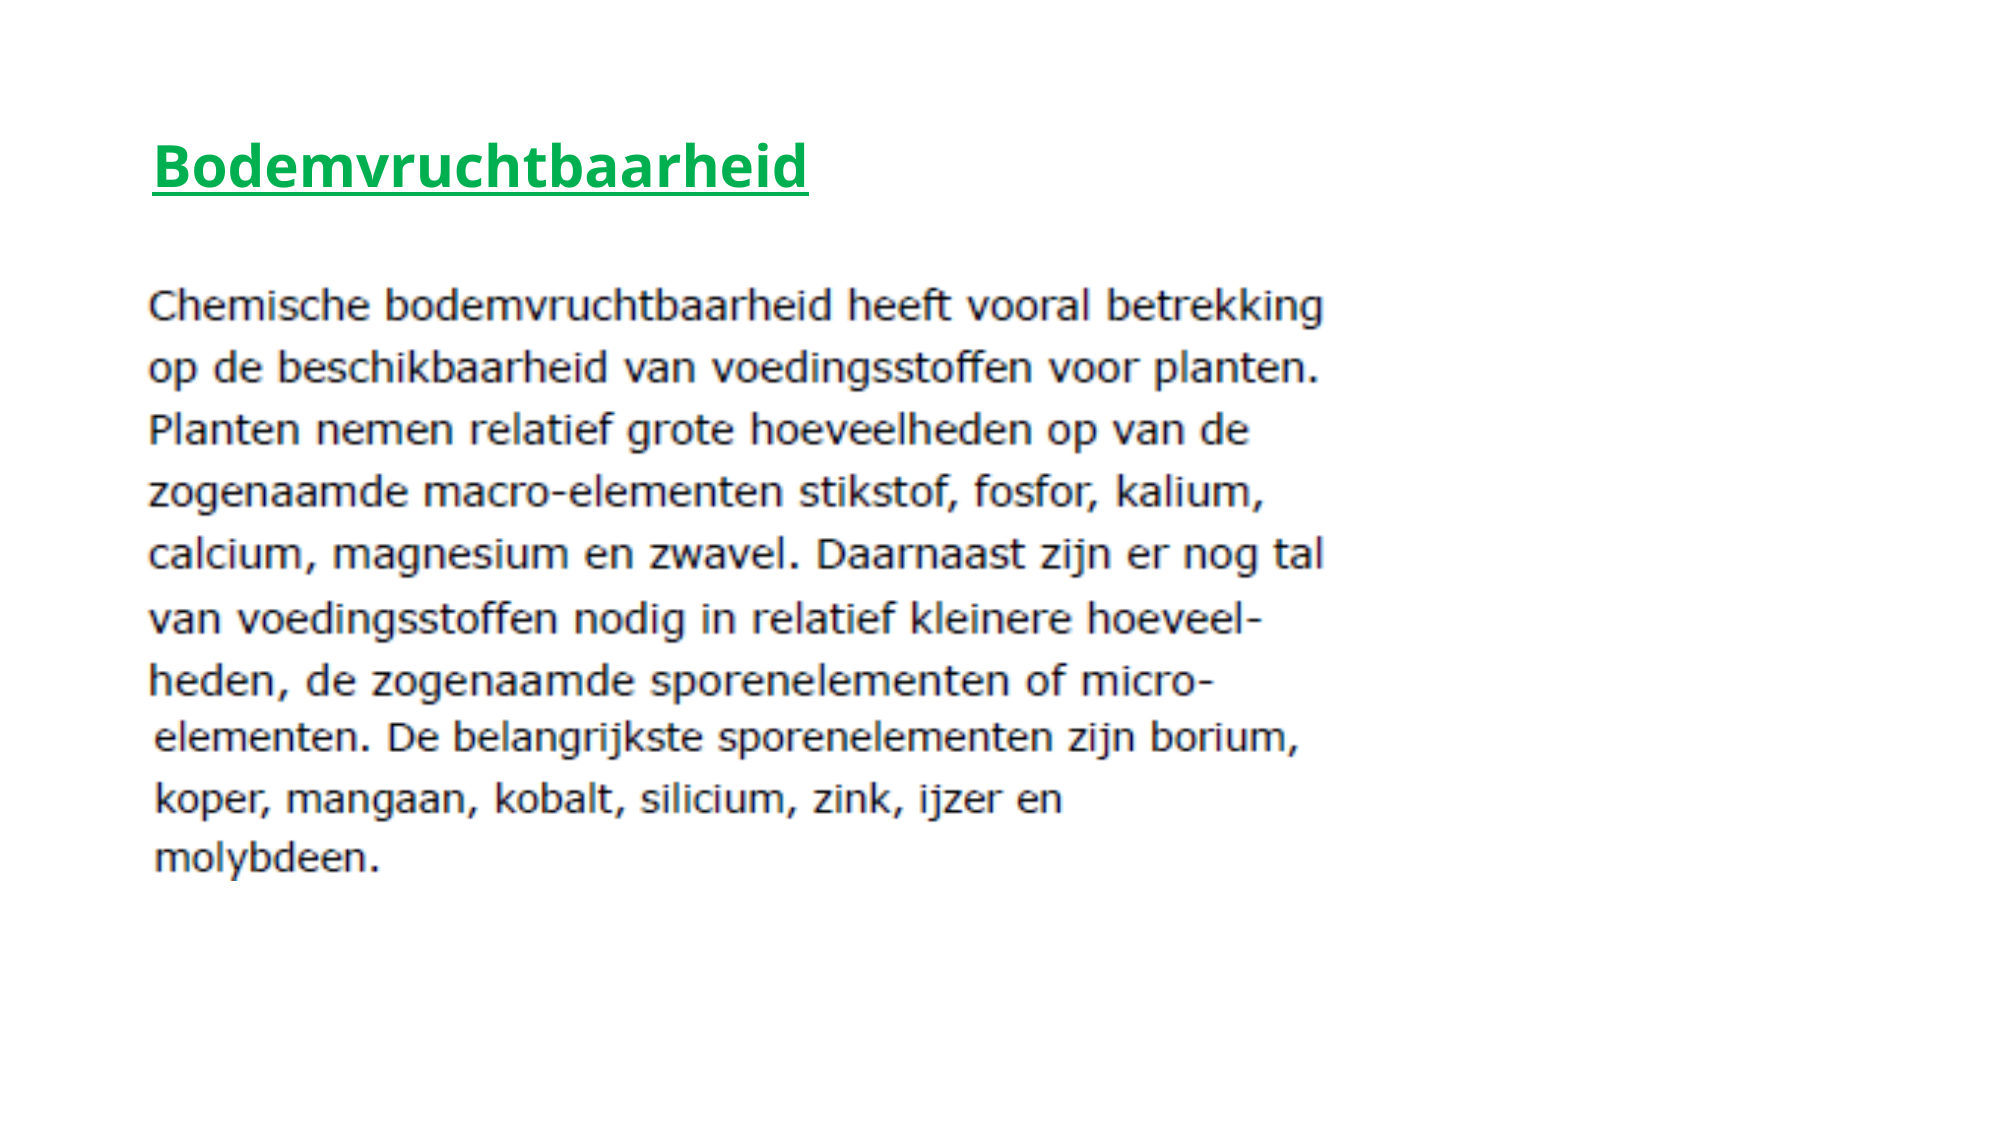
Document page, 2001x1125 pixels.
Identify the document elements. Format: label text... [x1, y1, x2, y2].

picture [137, 710, 1327, 882]
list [137, 277, 1348, 732]
title Bodemvruchtbaarheid [137, 59, 1863, 278]
